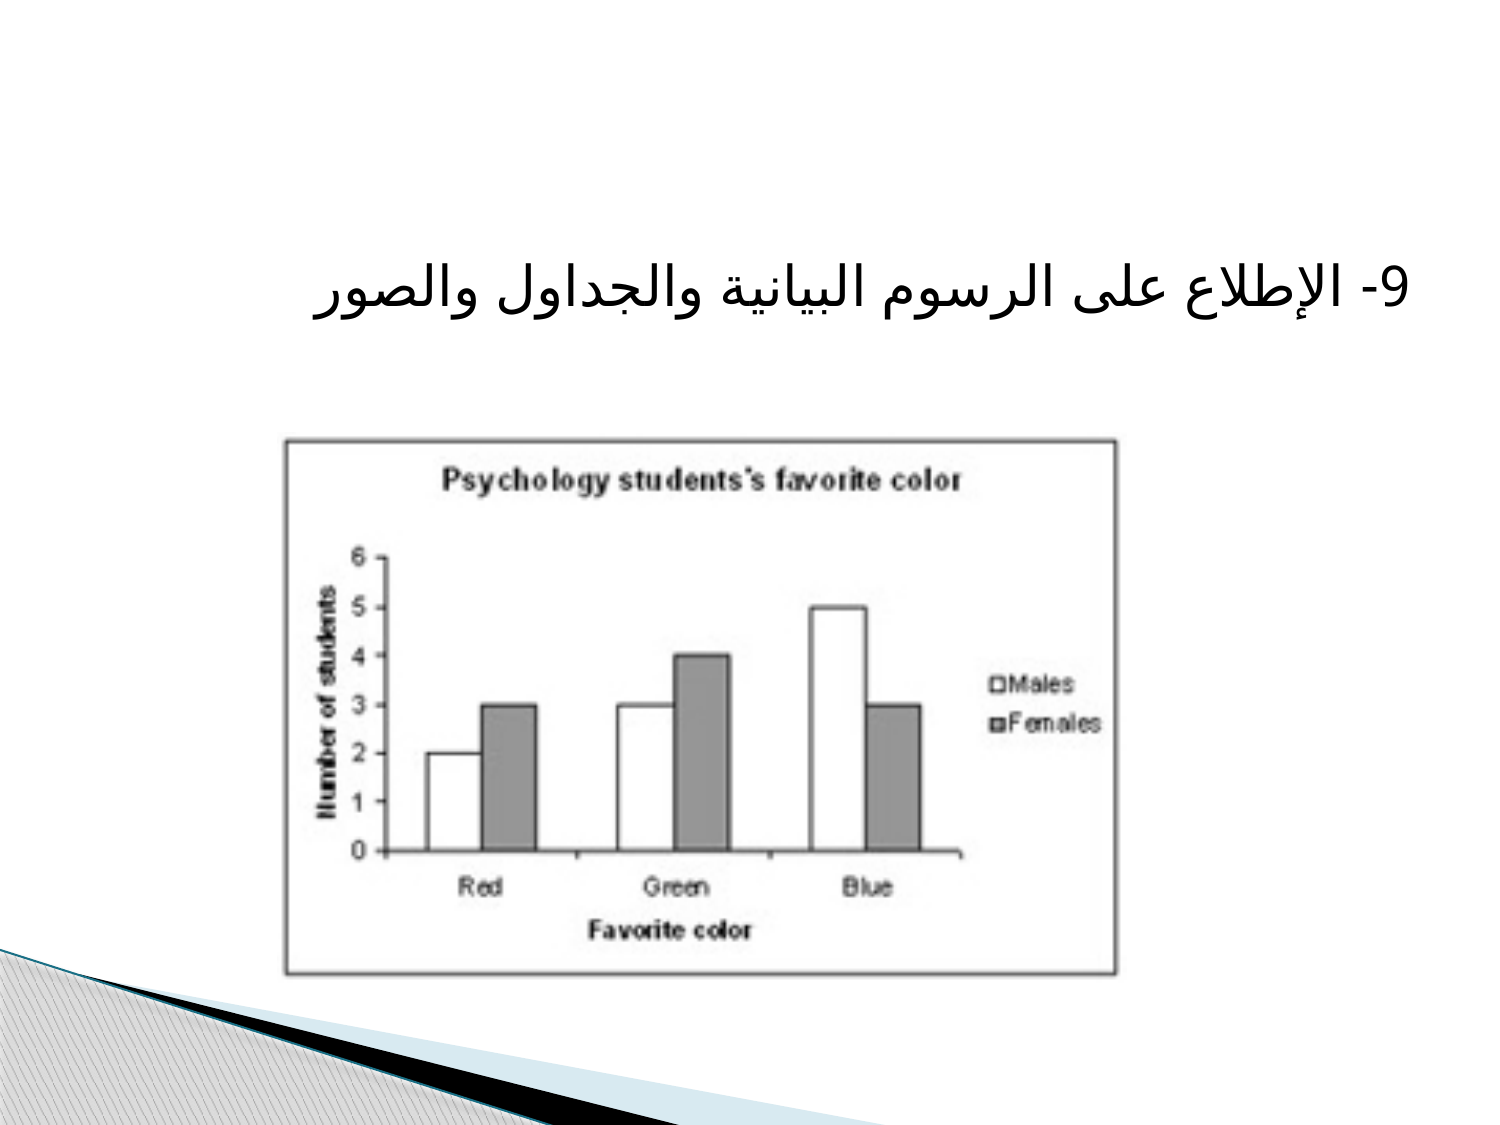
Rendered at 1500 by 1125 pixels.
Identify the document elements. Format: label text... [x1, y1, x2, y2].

picture [277, 432, 1127, 983]
list 9- الإطلاع على الرسوم البيانية والجداول والصور [75, 243, 1425, 986]
